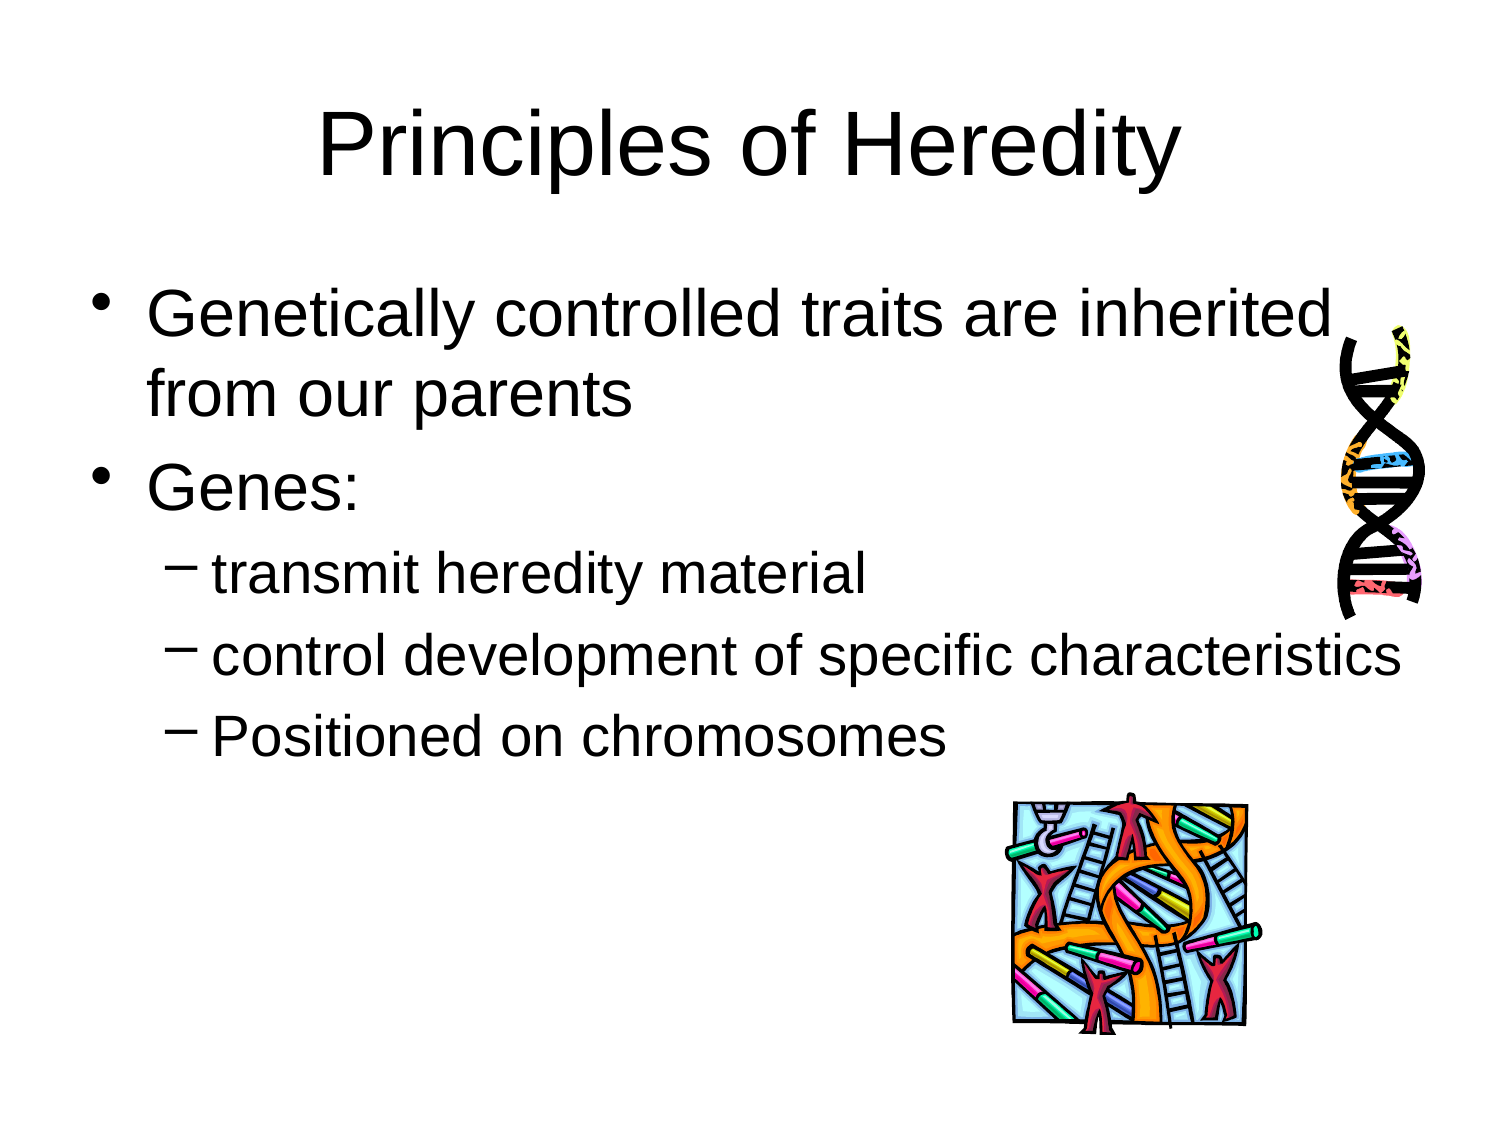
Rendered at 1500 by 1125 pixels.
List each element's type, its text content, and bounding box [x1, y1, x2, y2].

picture [999, 787, 1268, 1041]
title Principles of Heredity [75, 45, 1425, 233]
list Genetically controlled traits are inherited from our parents Genes: transmit heredity material control development of specific characteristics Positioned on chromosomes [75, 262, 1425, 1005]
picture [1337, 324, 1426, 621]
